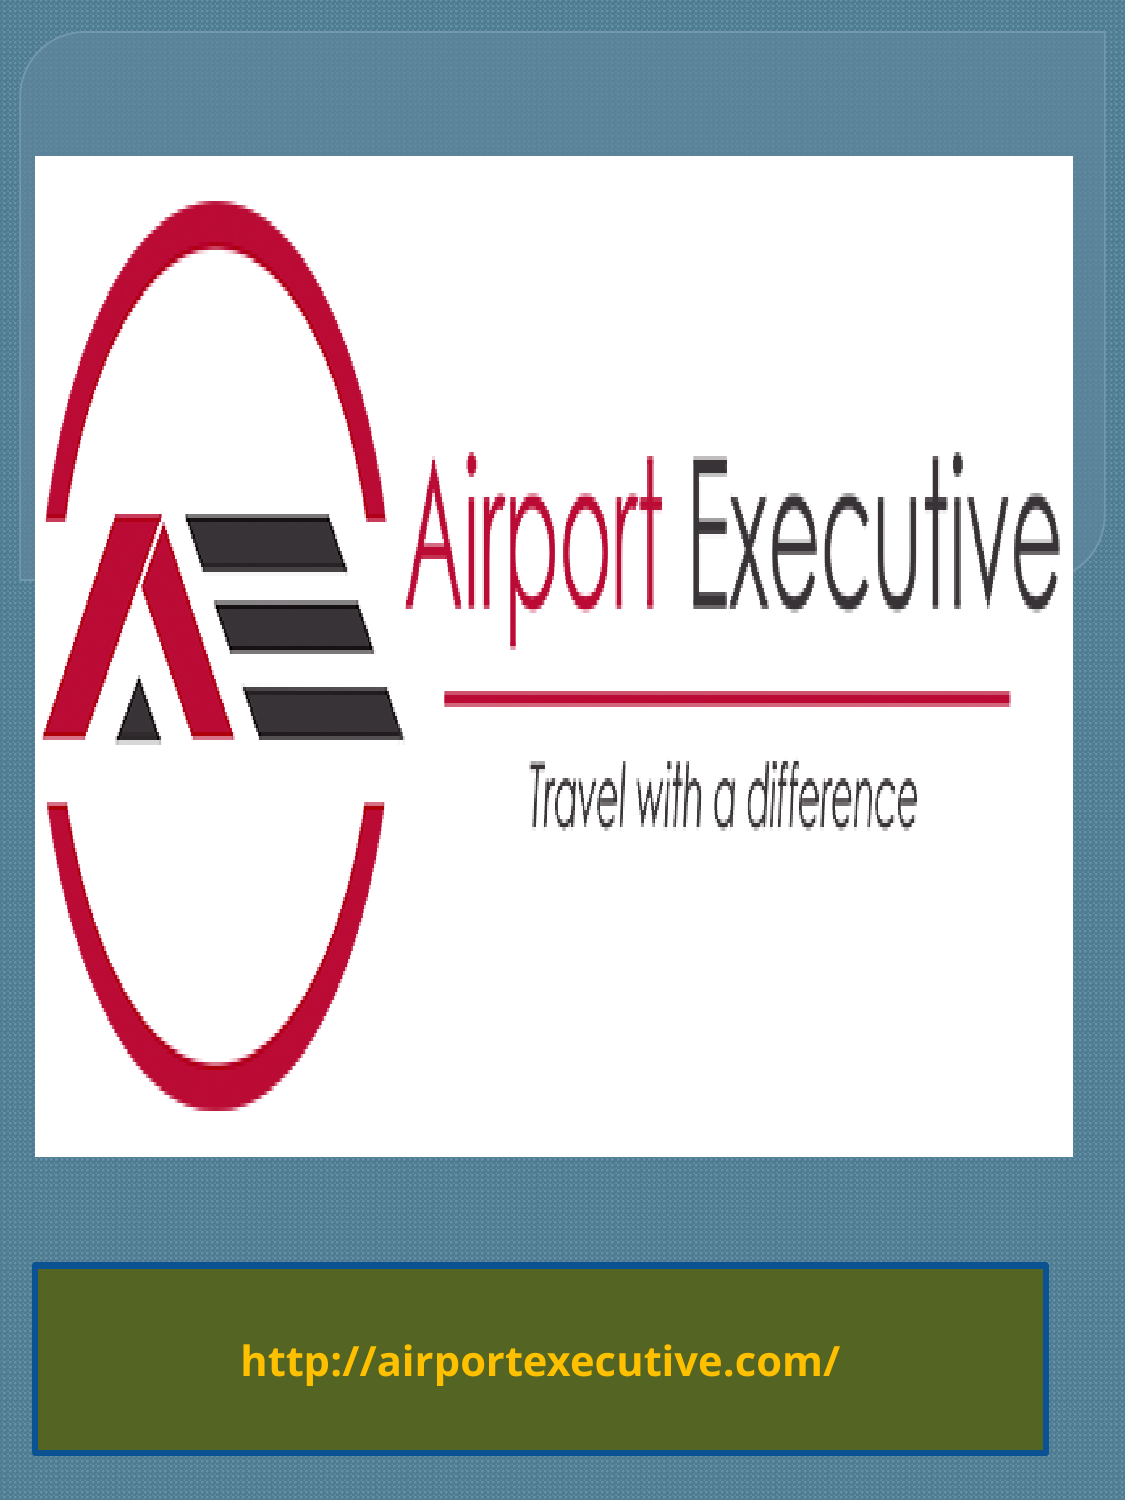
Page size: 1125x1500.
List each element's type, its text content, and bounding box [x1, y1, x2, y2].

text_box http://airportexecutive.com/ [32, 1262, 1049, 1456]
picture [34, 155, 1073, 1157]
